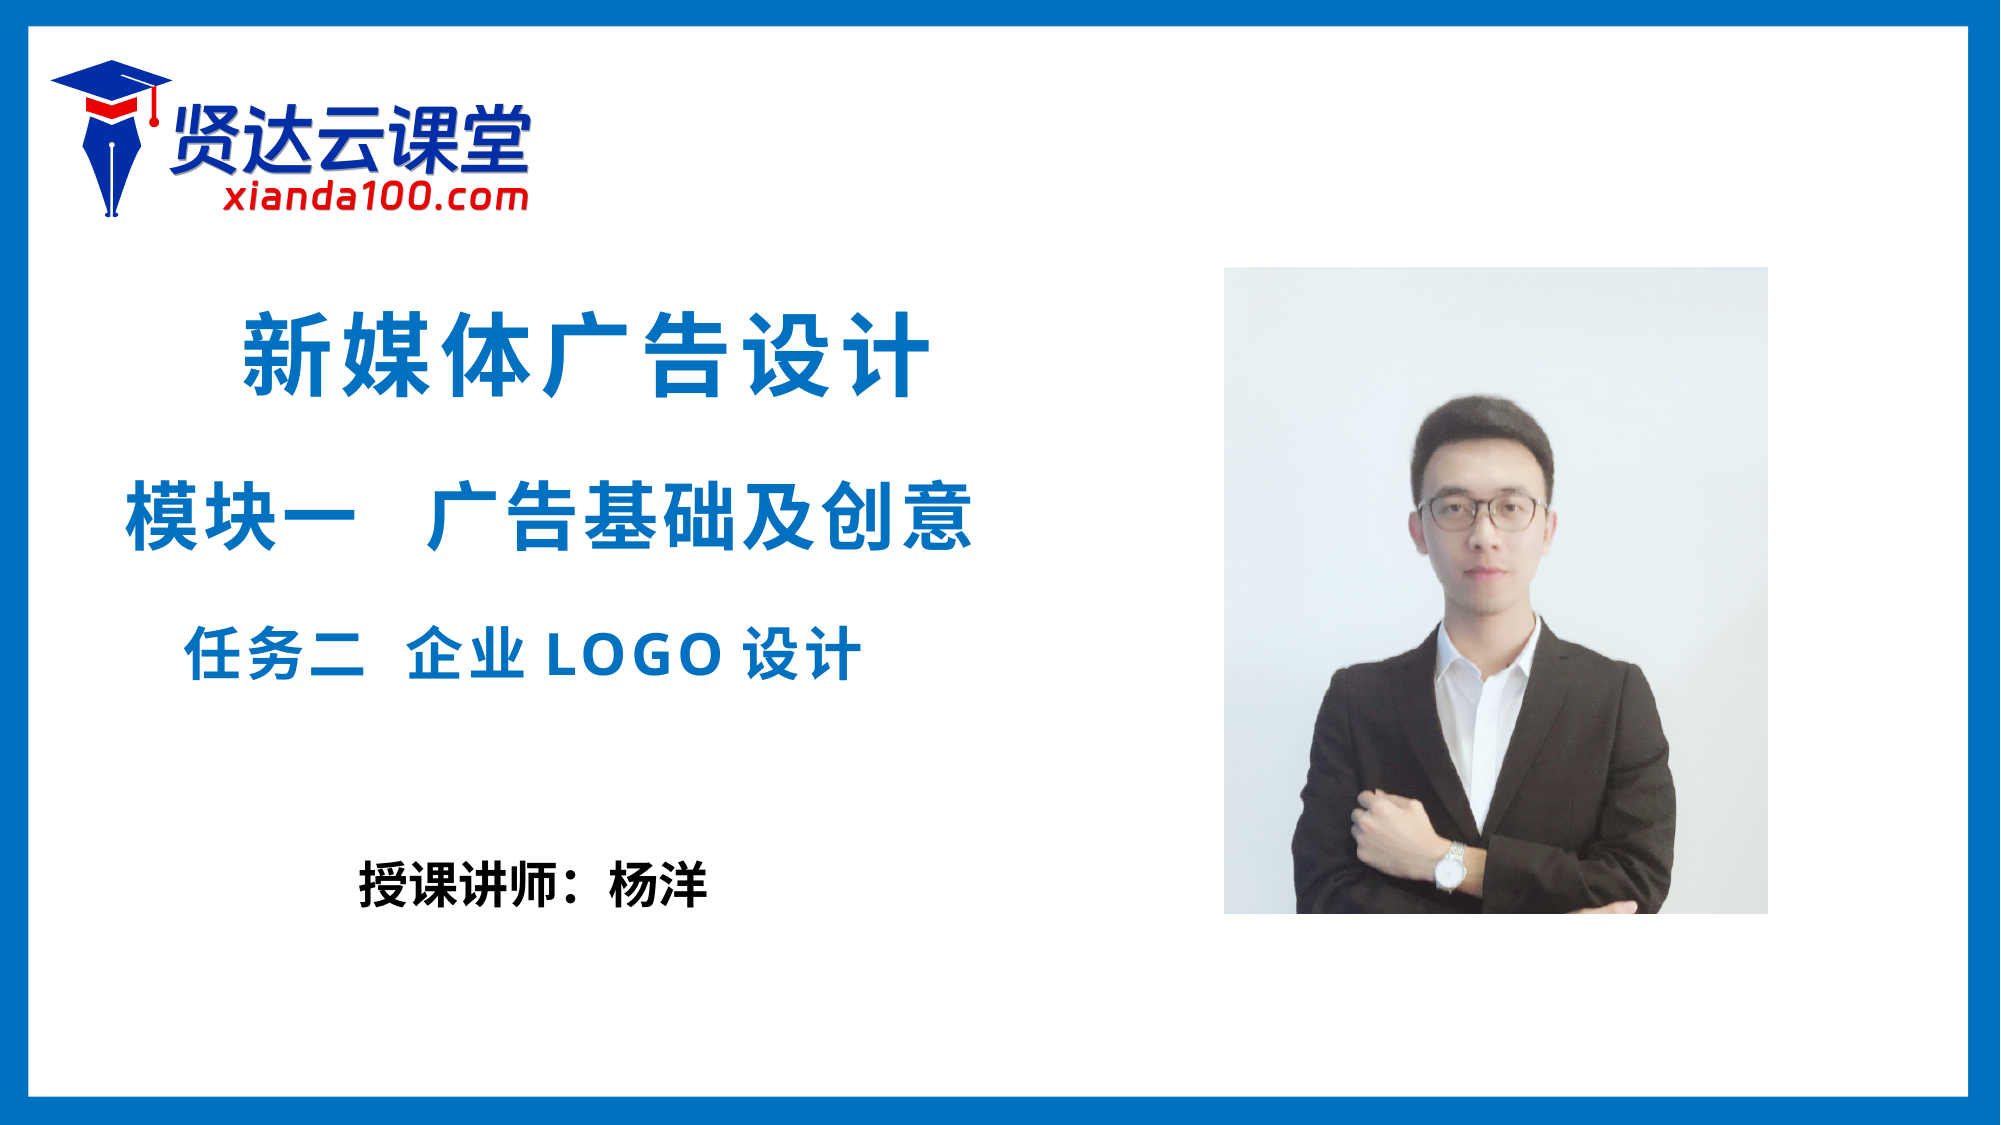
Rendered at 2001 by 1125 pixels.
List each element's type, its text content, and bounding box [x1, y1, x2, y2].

text_box 模块一 广告基础及创意 [90, 462, 1010, 577]
picture [1224, 267, 1768, 914]
text_box 授课讲师：杨洋 [200, 845, 868, 921]
text_box 新媒体广告设计 [161, 290, 1013, 416]
picture [31, 30, 570, 256]
text_box 任务二 企业LOGO设计 [63, 609, 983, 724]
